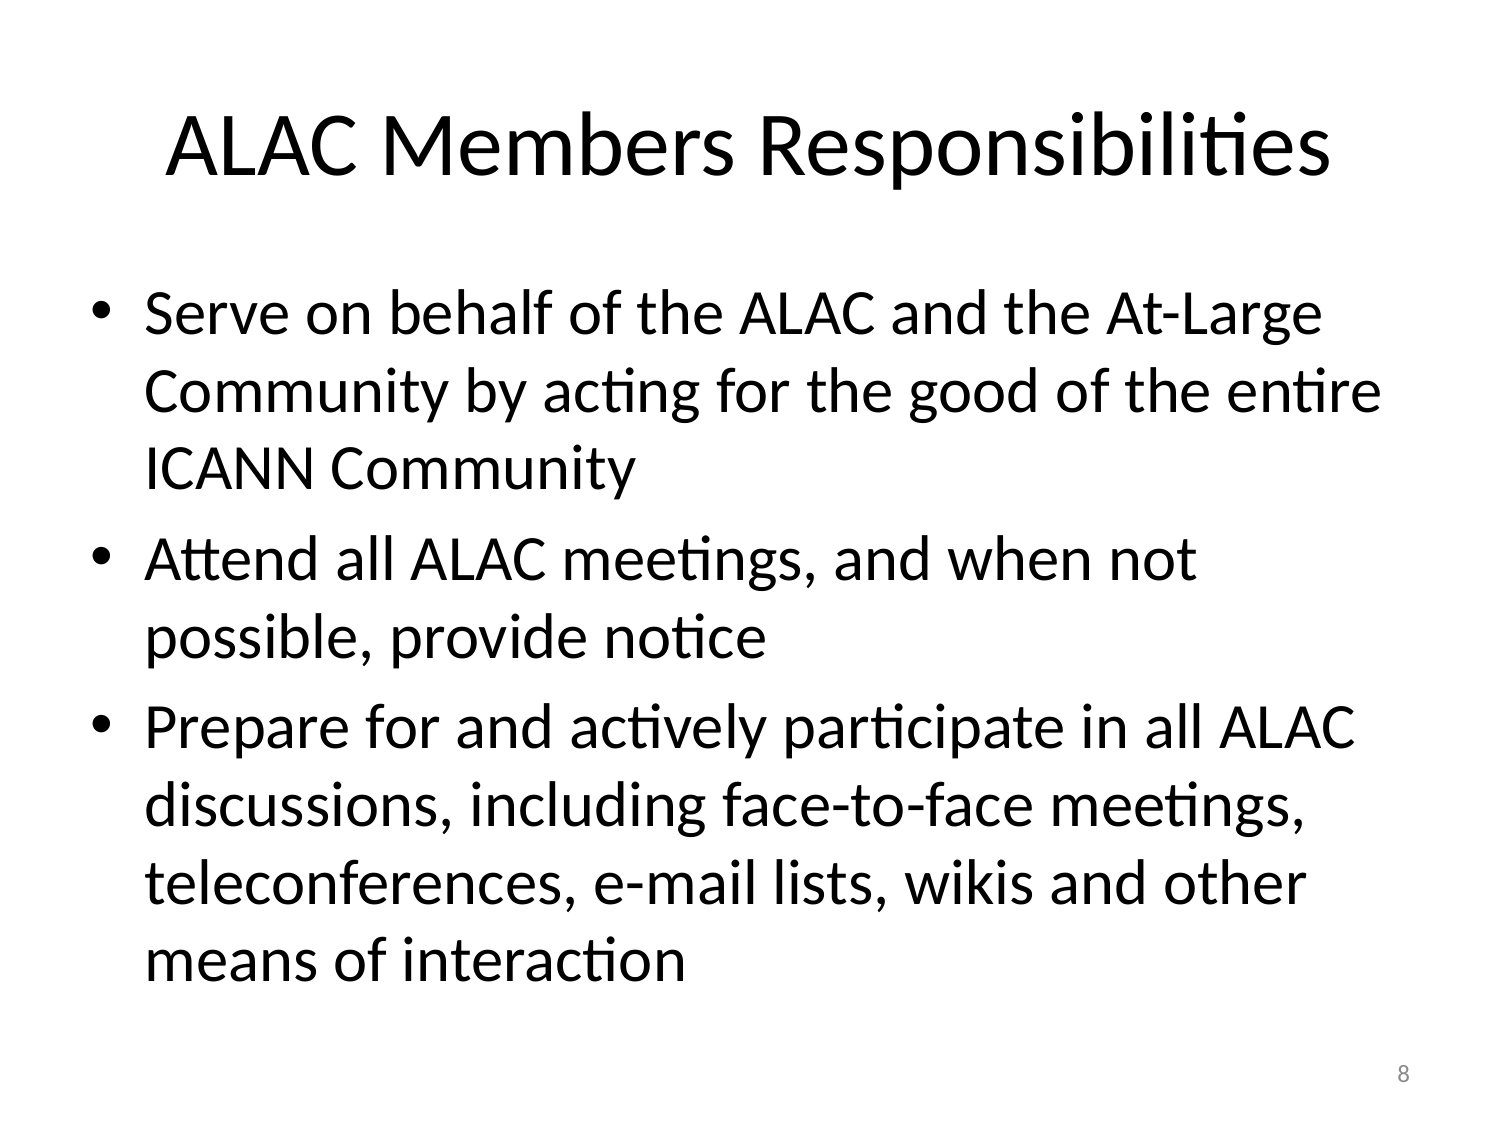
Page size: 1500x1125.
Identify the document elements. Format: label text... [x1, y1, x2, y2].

title ALAC Members Responsibilities [75, 45, 1425, 233]
list Serve on behalf of the ALAC and the At-Large Community by acting for the good of the entire ICANN Community Attend all ALAC meetings, and when not possible, provide notice Prepare for and actively participate in all ALAC discussions, including face-to-face meetings, teleconferences, e-mail lists, wikis and other means of interaction [75, 262, 1425, 1005]
slide_number 8 [1074, 1042, 1425, 1103]
